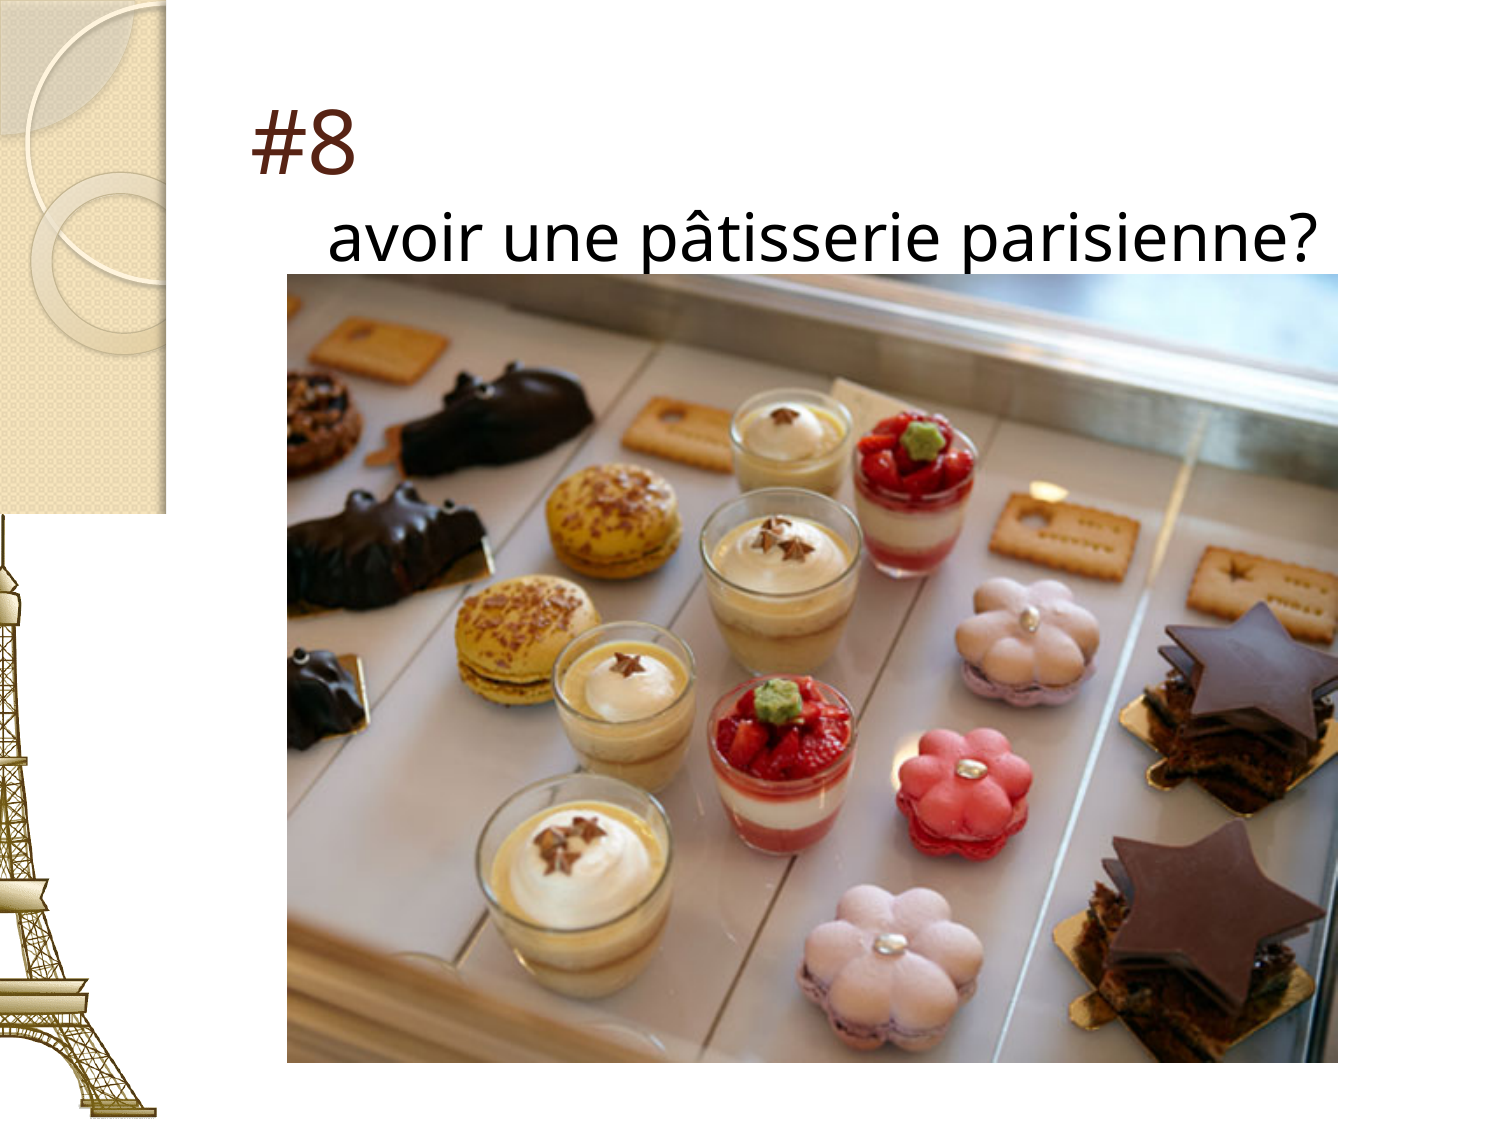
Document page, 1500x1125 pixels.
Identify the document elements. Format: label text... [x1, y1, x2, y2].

picture [0, 514, 167, 1125]
picture [287, 274, 1338, 1063]
list avoir une pâtisserie parisienne? [171, 187, 1463, 1025]
title #8 [235, 45, 1466, 233]
